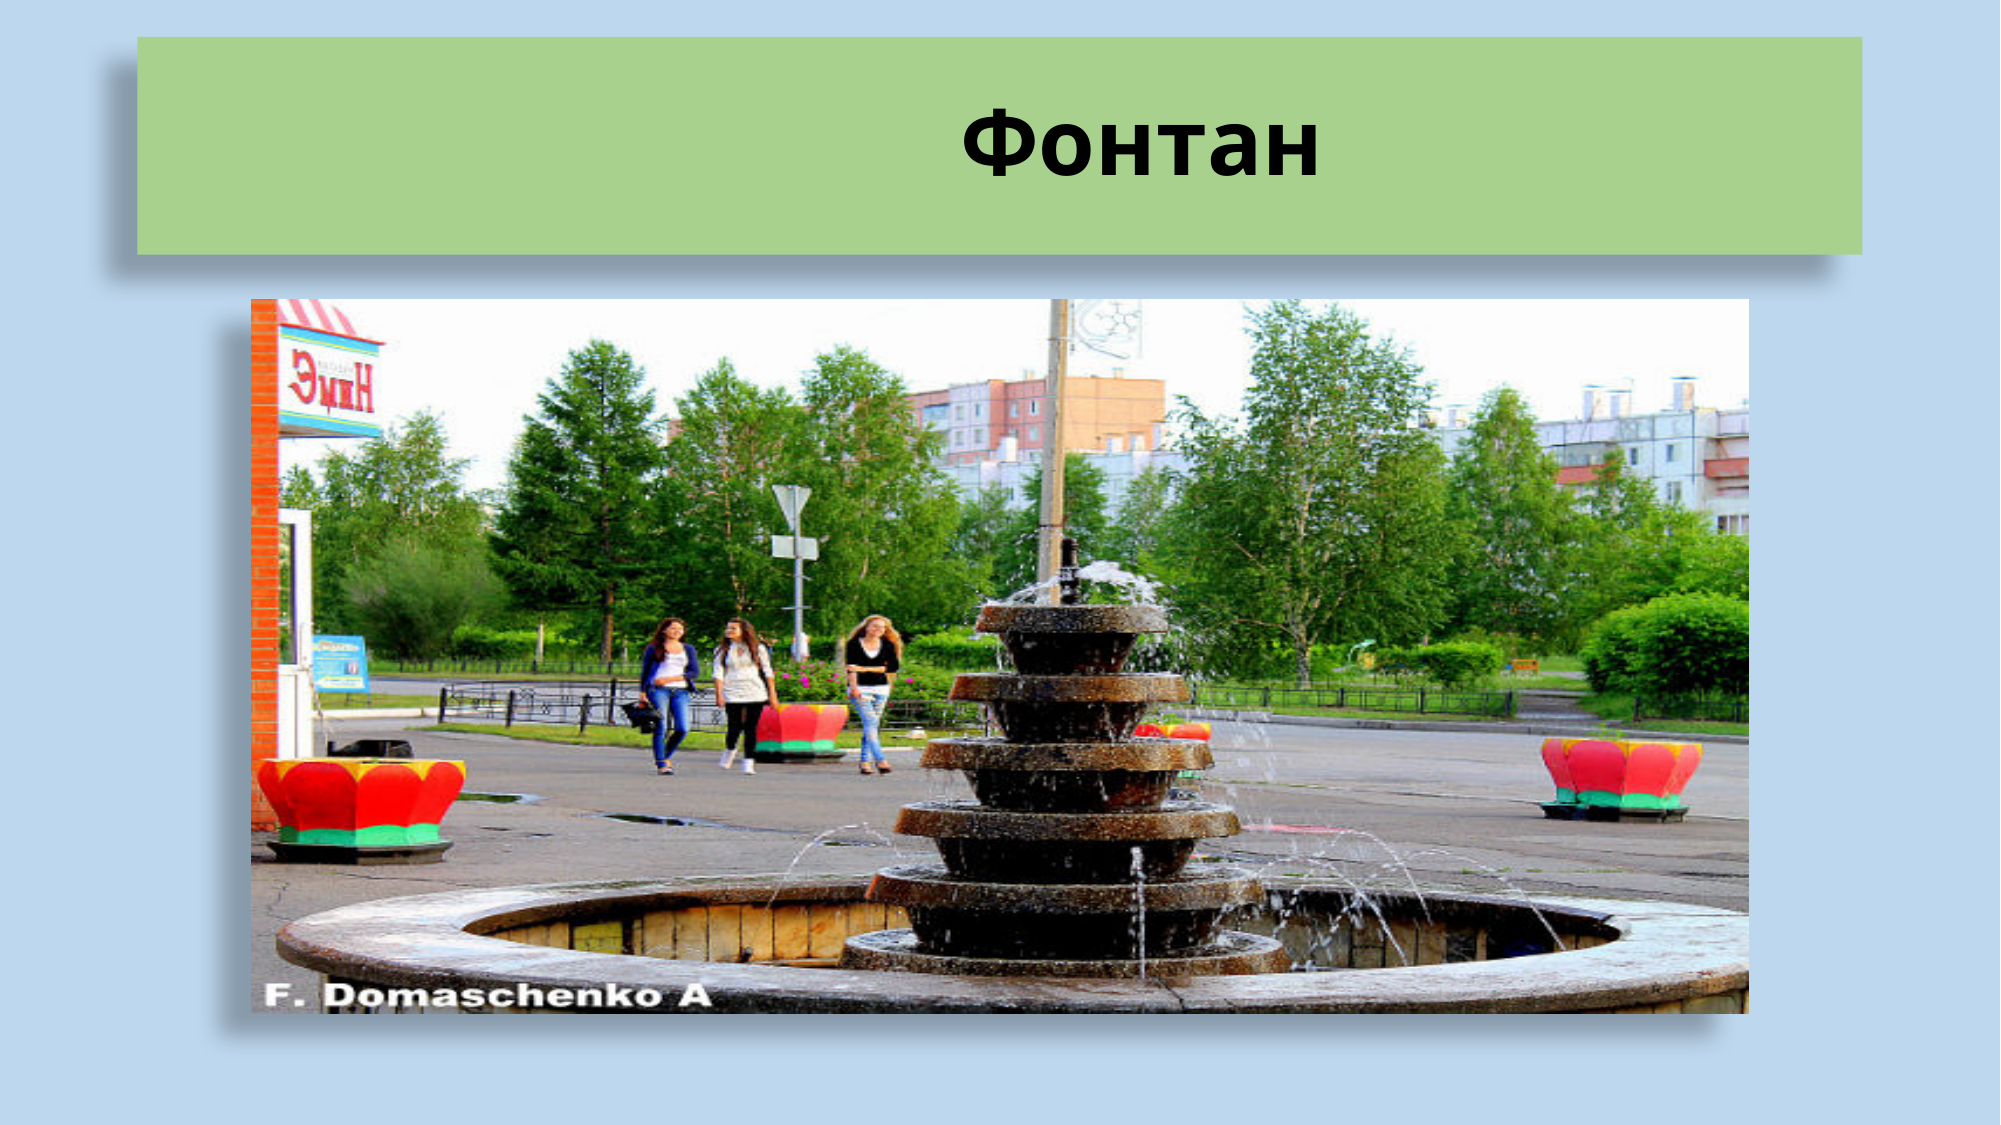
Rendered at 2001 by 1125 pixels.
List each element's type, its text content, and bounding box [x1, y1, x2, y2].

title Фонтан [137, 36, 1863, 255]
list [251, 299, 1749, 1014]
